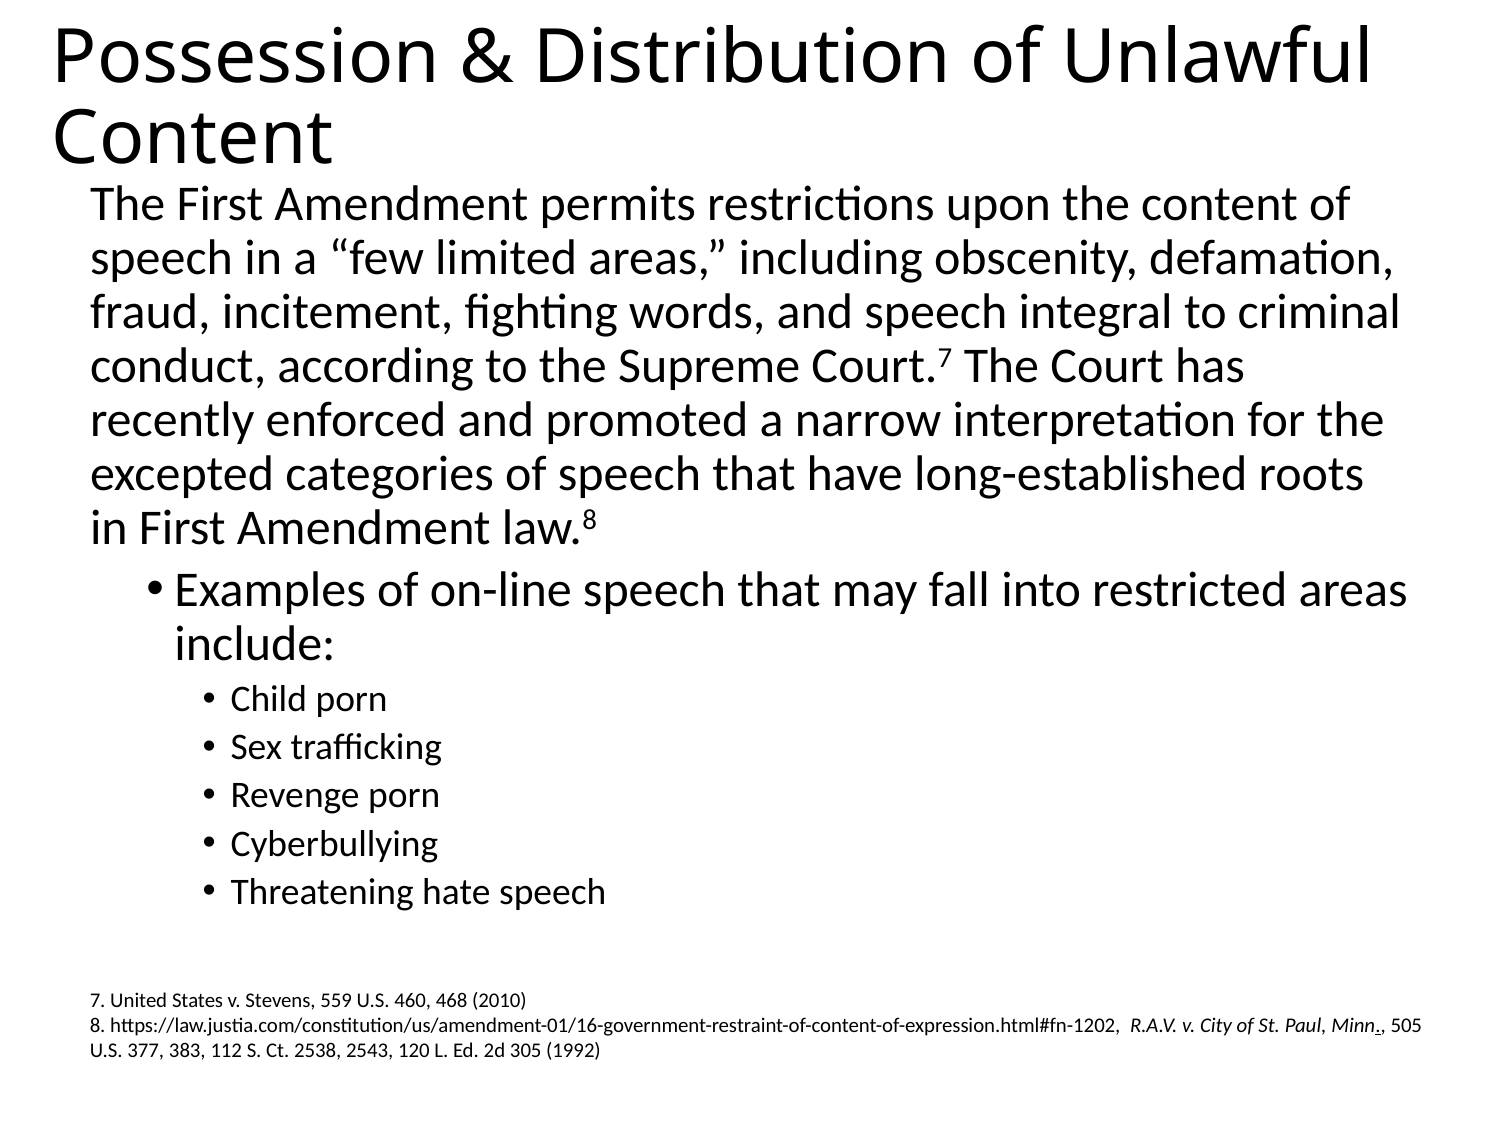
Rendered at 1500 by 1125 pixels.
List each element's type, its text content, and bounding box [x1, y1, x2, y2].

text_box 7. United States v. Stevens, 559 U.S. 460, 468 (2010) 8. https://law.justia.com/constitution/us/amendment-01/16-government-restraint-of-content-of-expression.html#fn-1202, R.A.V. v. City of St. Paul, Minn., 505 U.S. 377, 383, 112 S. Ct. 2538, 2543, 120 L. Ed. 2d 305 (1992) [74, 979, 1461, 1069]
title Possession & Distribution of Unlawful Content [36, 27, 1461, 171]
list The First Amendment permits restrictions upon the content of speech in a “few limited areas,” including obscenity, defamation, fraud, incitement, fighting words, and speech integral to criminal conduct, according to the Supreme Court.7 The Court has recently enforced and promoted a narrow interpretation for the excepted categories of speech that have long-established roots in First Amendment law.8 Examples of on-line speech that may fall into restricted areas include: Child porn Sex trafficking Revenge porn Cyberbullying Threatening hate speech [74, 169, 1426, 956]
